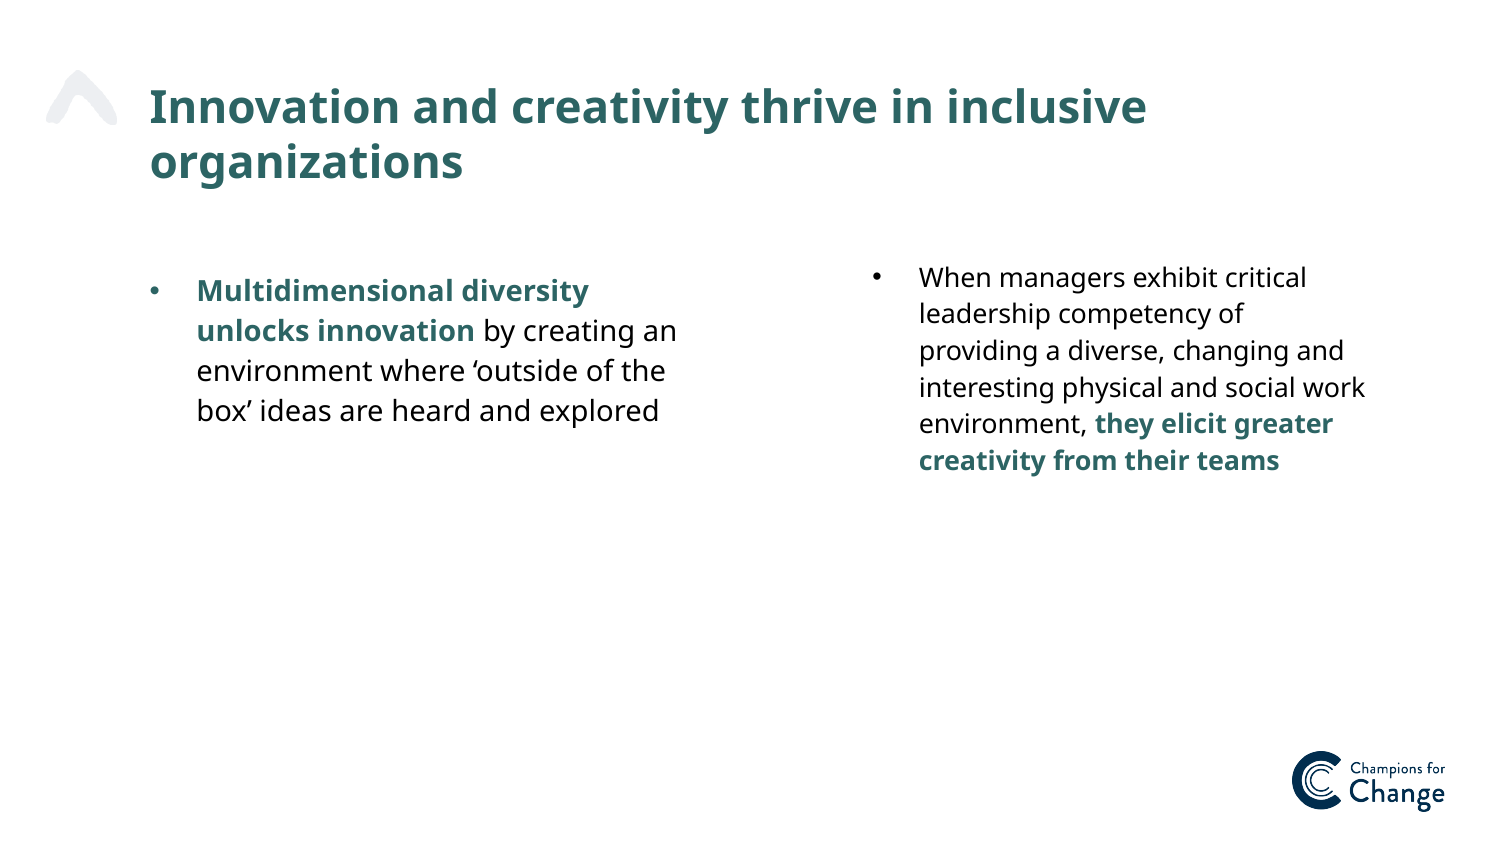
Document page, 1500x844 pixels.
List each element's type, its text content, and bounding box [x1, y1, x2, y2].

list Multidimensional diversity unlocks innovation by creating an environment where ‘outside of the box’ ideas are heard and explored [134, 259, 695, 456]
title Innovation and creativity thrive in inclusive organizations [134, 70, 1288, 145]
text_box When managers exhibit critical leadership competency of providing a diverse, changing and interesting physical and social work environment, they elicit greater creativity from their teams [857, 215, 1384, 519]
picture [1292, 751, 1445, 812]
